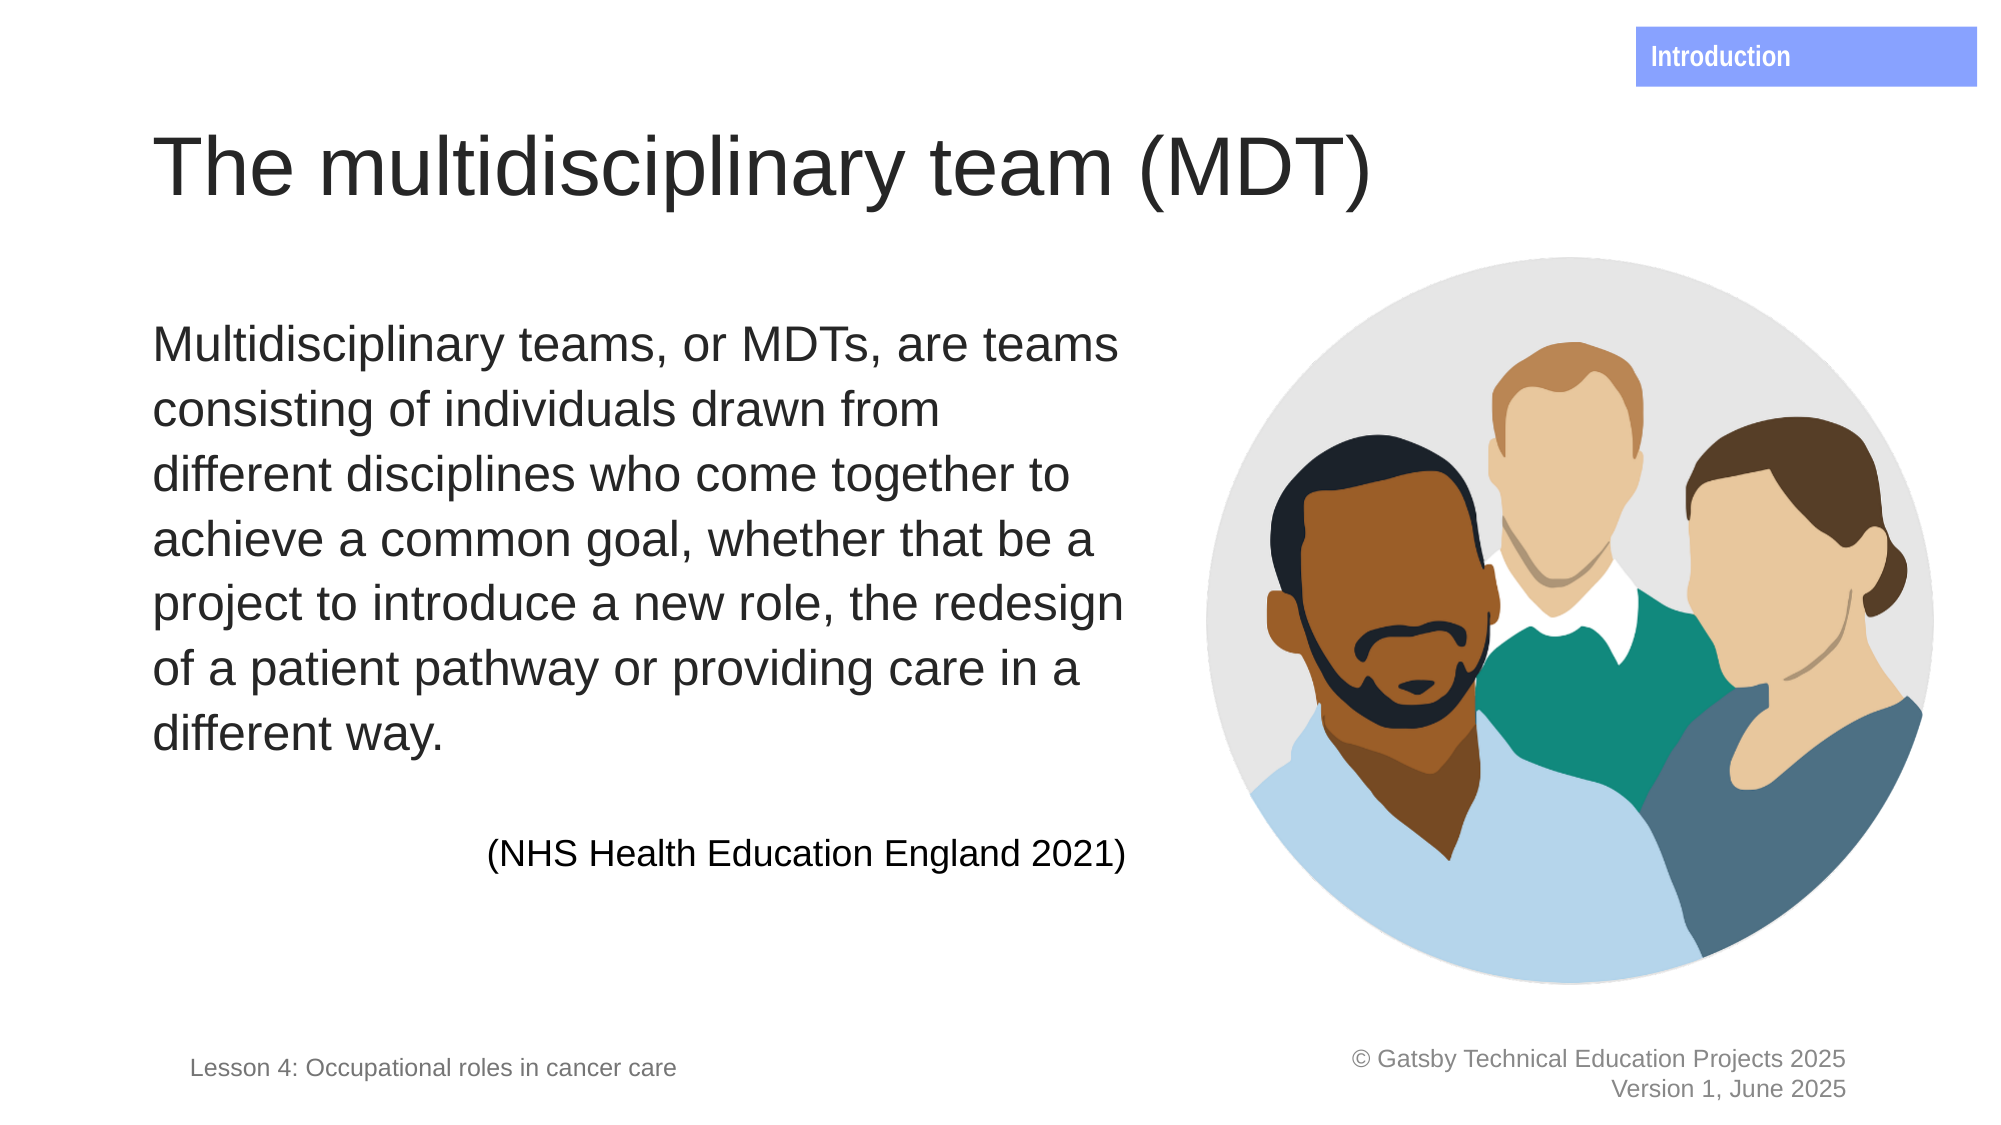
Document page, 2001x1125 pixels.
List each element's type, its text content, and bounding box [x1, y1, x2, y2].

text_box The multidisciplinary team (MDT) [137, 59, 1863, 278]
text_box Lesson 4: Occupational roles in cancer care [137, 1042, 879, 1089]
picture [1206, 256, 1935, 985]
list Introduction [1636, 26, 1978, 87]
text_box Multidisciplinary teams, or MDTs, are teams consisting of individuals drawn from different disciplines who come together to achieve a common goal, whether that be a project to introduce a new role, the redesign of a patient pathway or providing care in a different way. (NHS Health Education England 2021) [137, 299, 1142, 1014]
